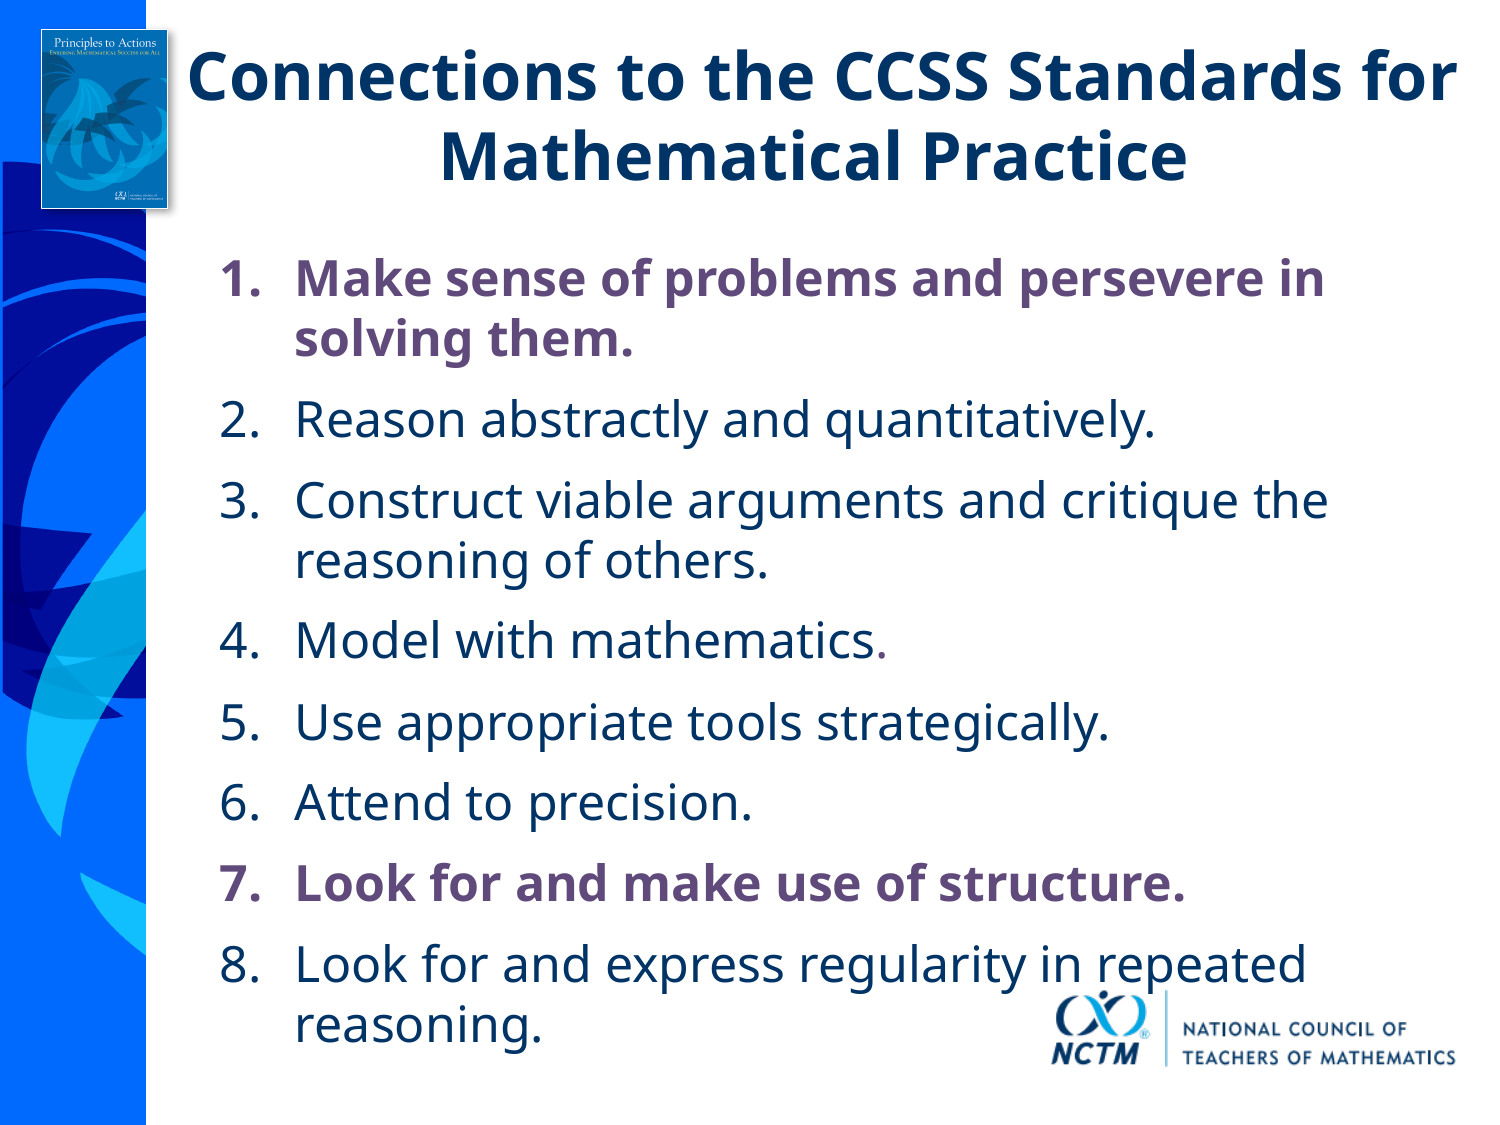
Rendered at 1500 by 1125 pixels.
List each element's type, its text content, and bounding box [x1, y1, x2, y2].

picture [1034, 969, 1474, 1085]
text_box Connections to the CCSS Standards for Mathematical Practice [150, 0, 1500, 163]
text_box Make sense of problems and persevere in solving them. Reason abstractly and quantitatively. Construct viable arguments and critique the reasoning of others. Model with mathematics. Use appropriate tools strategically. Attend to precision. Look for and make use of structure. Look for and express regularity in repeated reasoning. [167, 238, 1500, 970]
picture [0, 0, 168, 1125]
